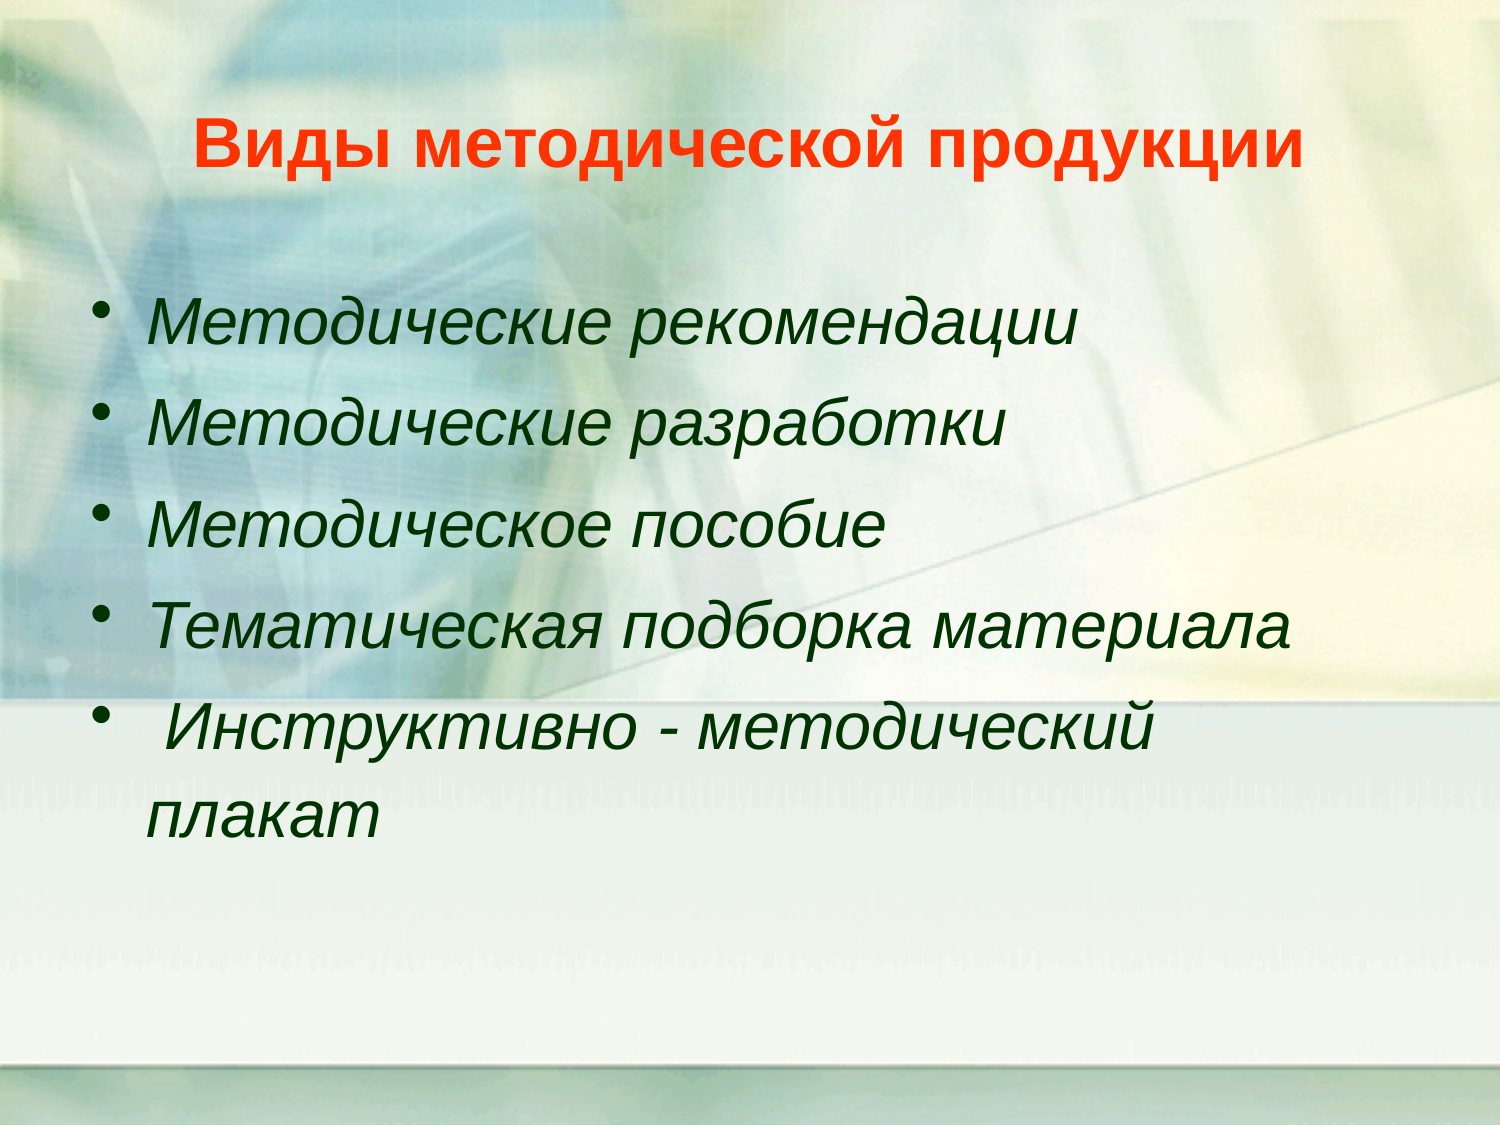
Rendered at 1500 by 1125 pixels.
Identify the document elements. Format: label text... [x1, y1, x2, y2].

list Методические рекомендации Методические разработки Методическое пособие Тематическая подборка материала Инструктивно - методический плакат [74, 262, 1426, 1006]
picture [0, 0, 1500, 1125]
title Виды методической продукции [74, 44, 1426, 233]
